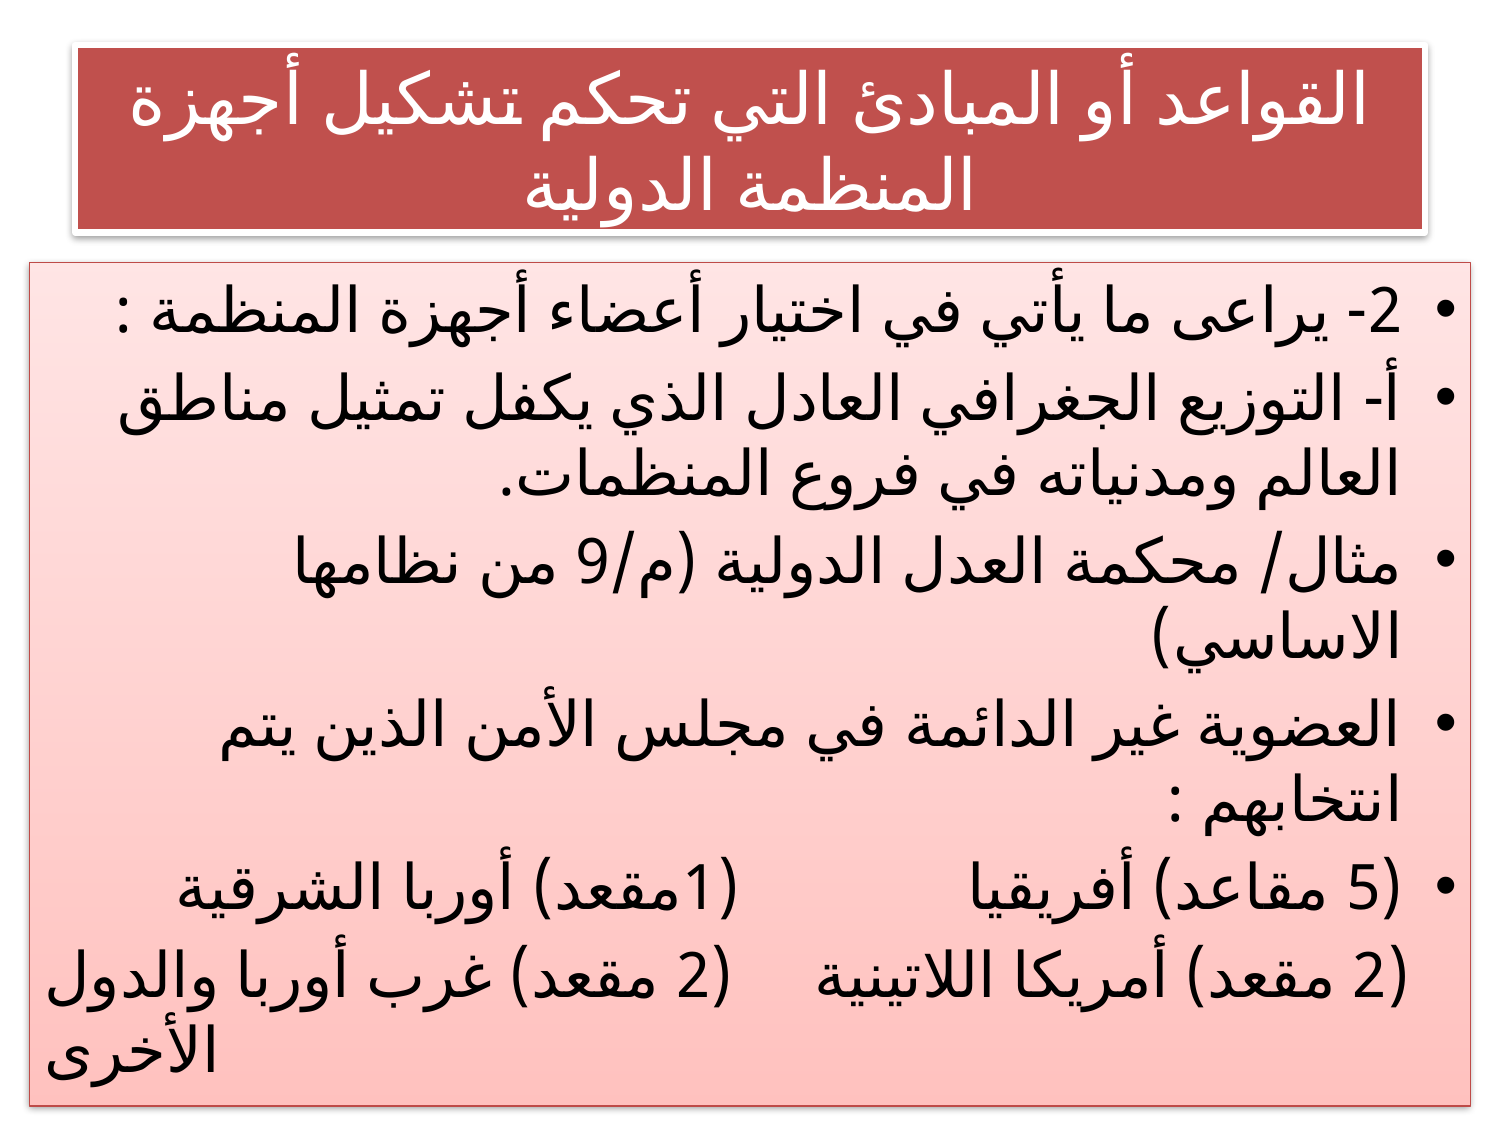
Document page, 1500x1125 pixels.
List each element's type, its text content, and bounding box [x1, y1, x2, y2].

title القواعد أو المبادئ التي تحكم تشكيل أجهزة المنظمة الدولية [72, 42, 1428, 236]
list 2- يراعى ما يأتي في اختيار أعضاء أجهزة المنظمة : أ- التوزيع الجغرافي العادل الذي يكفل تمثيل مناطق العالم ومدنياته في فروع المنظمات. مثال/ محكمة العدل الدولية (م/9 من نظامها الاساسي) العضوية غير الدائمة في مجلس الأمن الذين يتم انتخابهم : (5 مقاعد) أفريقيا (1مقعد) أوربا الشرقية (2 مقعد) أمريكا اللاتينية (2 مقعد) غرب أوربا والدول الأخرى [29, 262, 1471, 1107]
